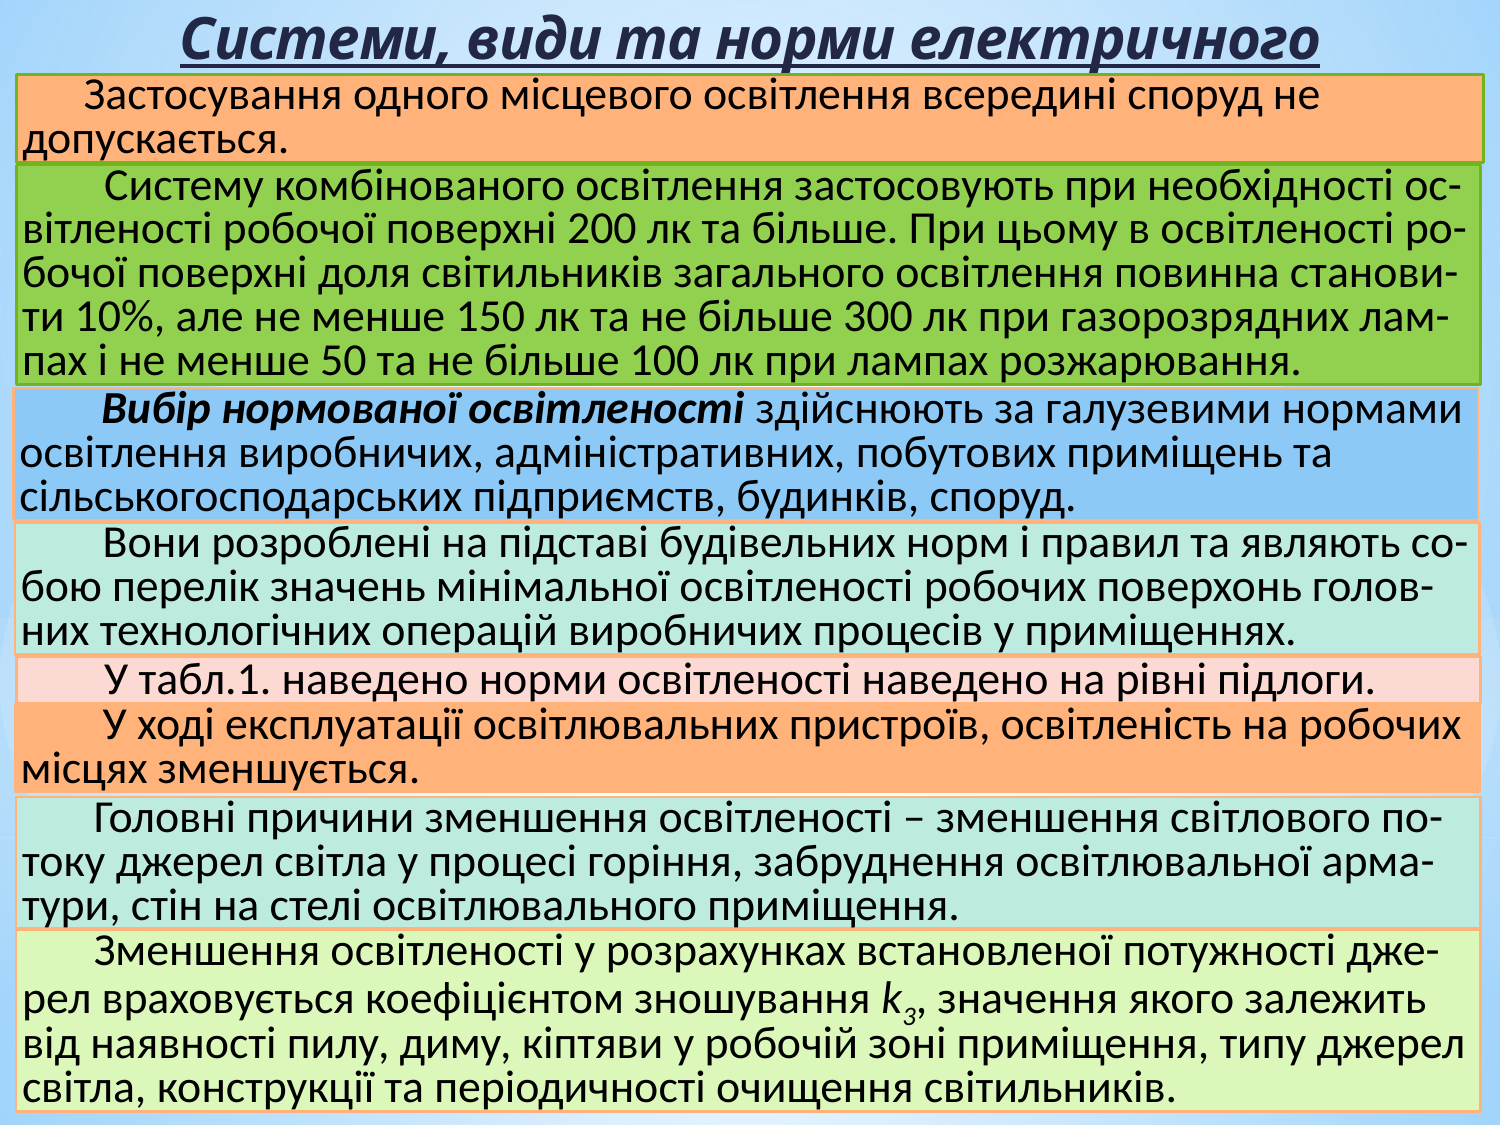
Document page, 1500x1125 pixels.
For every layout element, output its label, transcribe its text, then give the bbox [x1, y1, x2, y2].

text_box Систему комбінованого освітлення застосовують при необхідності ос-вітленості робочої поверхні 200 лк та більше. При цьому в освітленості ро-бочої поверхні доля світильників загального освітлення повинна станови-ти 10%, але не менше 150 лк та не більше 300 лк при газорозрядних лам-пах і не менше 50 та не більше 100 лк при лампах розжарювання. [15, 164, 1482, 386]
text_box Головні причини зменшення освітленості – зменшення світлового по-току джерел світла у процесі горіння, забруднення освітлювальної арма-тури, стін на стелі освітлювального приміщення. [15, 796, 1482, 929]
text_box Зменшення освітленості у розрахунках встановленої потужності дже-рел враховується коефіцієнтом зношування k3, значення якого залежить від наявності пилу, диму, кіптяви у робочій зоні приміщення, типу джерел світла, конструкції та періодичності очищення світильників. [15, 929, 1482, 1113]
text_box Системи, види та норми електричного освітлення [17, 11, 1483, 73]
text_box Вони розроблені на підставі будівельних норм і правил та являють со-бою перелік значень мінімальної освітленості робочих поверхонь голов-них технологічних операцій виробничих процесів у приміщеннях. [14, 521, 1481, 656]
text_box Застосування одного місцевого освітлення всередині споруд не допускається. [15, 73, 1485, 164]
text_box У табл.1. наведено норми освітленості наведено на рівні підлоги. [15, 656, 1482, 705]
text_box Вибір нормованої освітленості здійснюють за галузевими нормами освітлення виробничих, адміністративних, побутових приміщень та сільськогосподарських підприємств, будинків, споруд. [12, 387, 1479, 521]
text_box У ході експлуатації освітлювальних пристроїв, освітленість на робочих місцях зменшується. [14, 703, 1481, 793]
